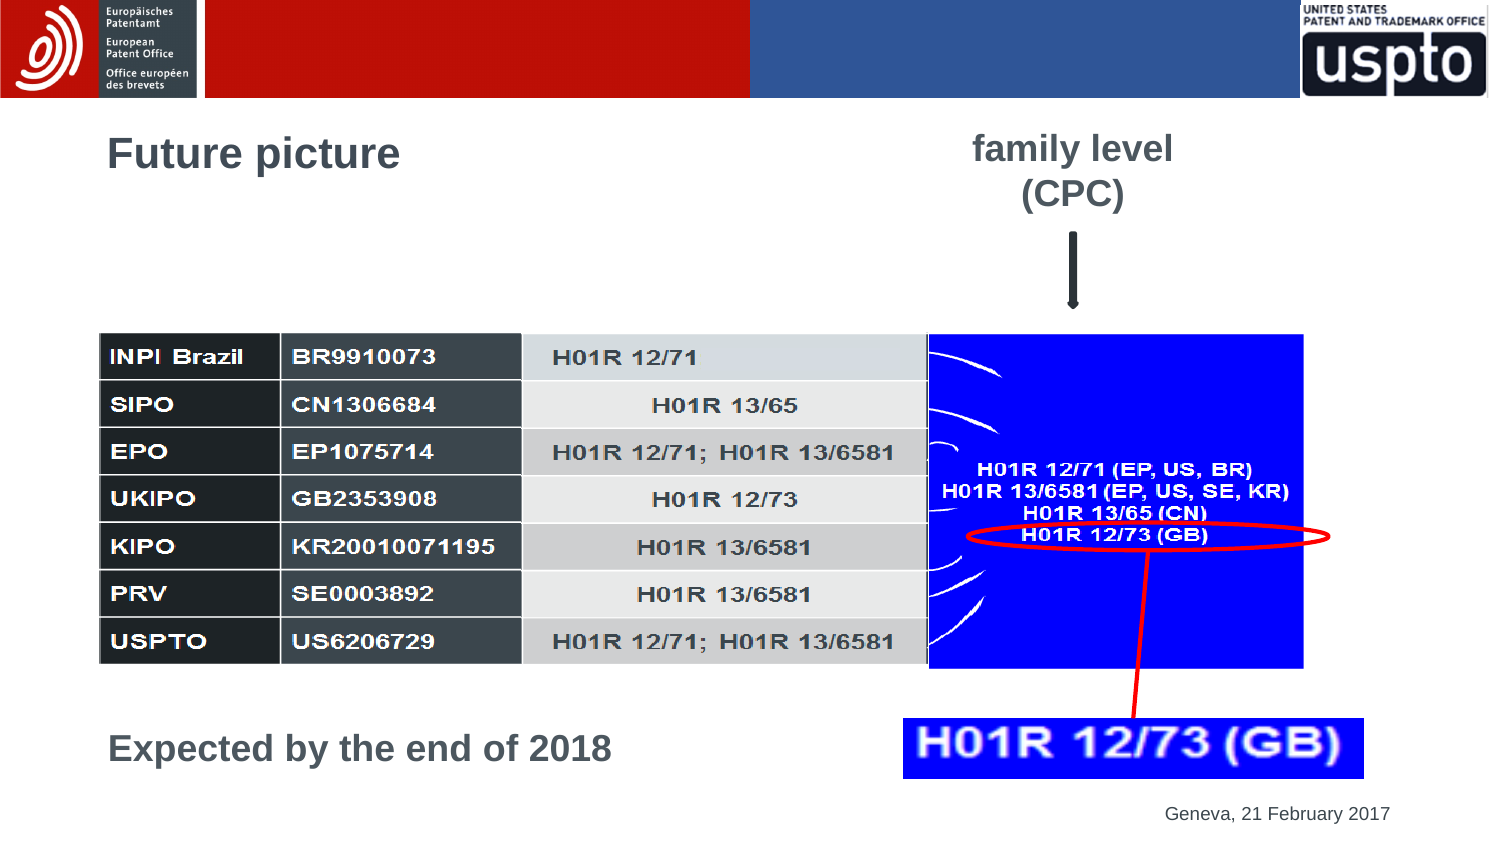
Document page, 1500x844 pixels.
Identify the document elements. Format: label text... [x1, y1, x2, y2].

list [96, 327, 531, 670]
picture [0, 0, 1489, 99]
picture [903, 718, 1364, 779]
text_box Future picture [95, 111, 1357, 190]
picture [521, 329, 1306, 673]
text_box [1067, 231, 1079, 310]
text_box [1133, 550, 1149, 719]
text_box Expected by the end of 2018 [96, 718, 624, 775]
text_box [1310, 528, 1331, 545]
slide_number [1149, 794, 1500, 840]
text_box family level (CPC) [960, 190, 1186, 220]
